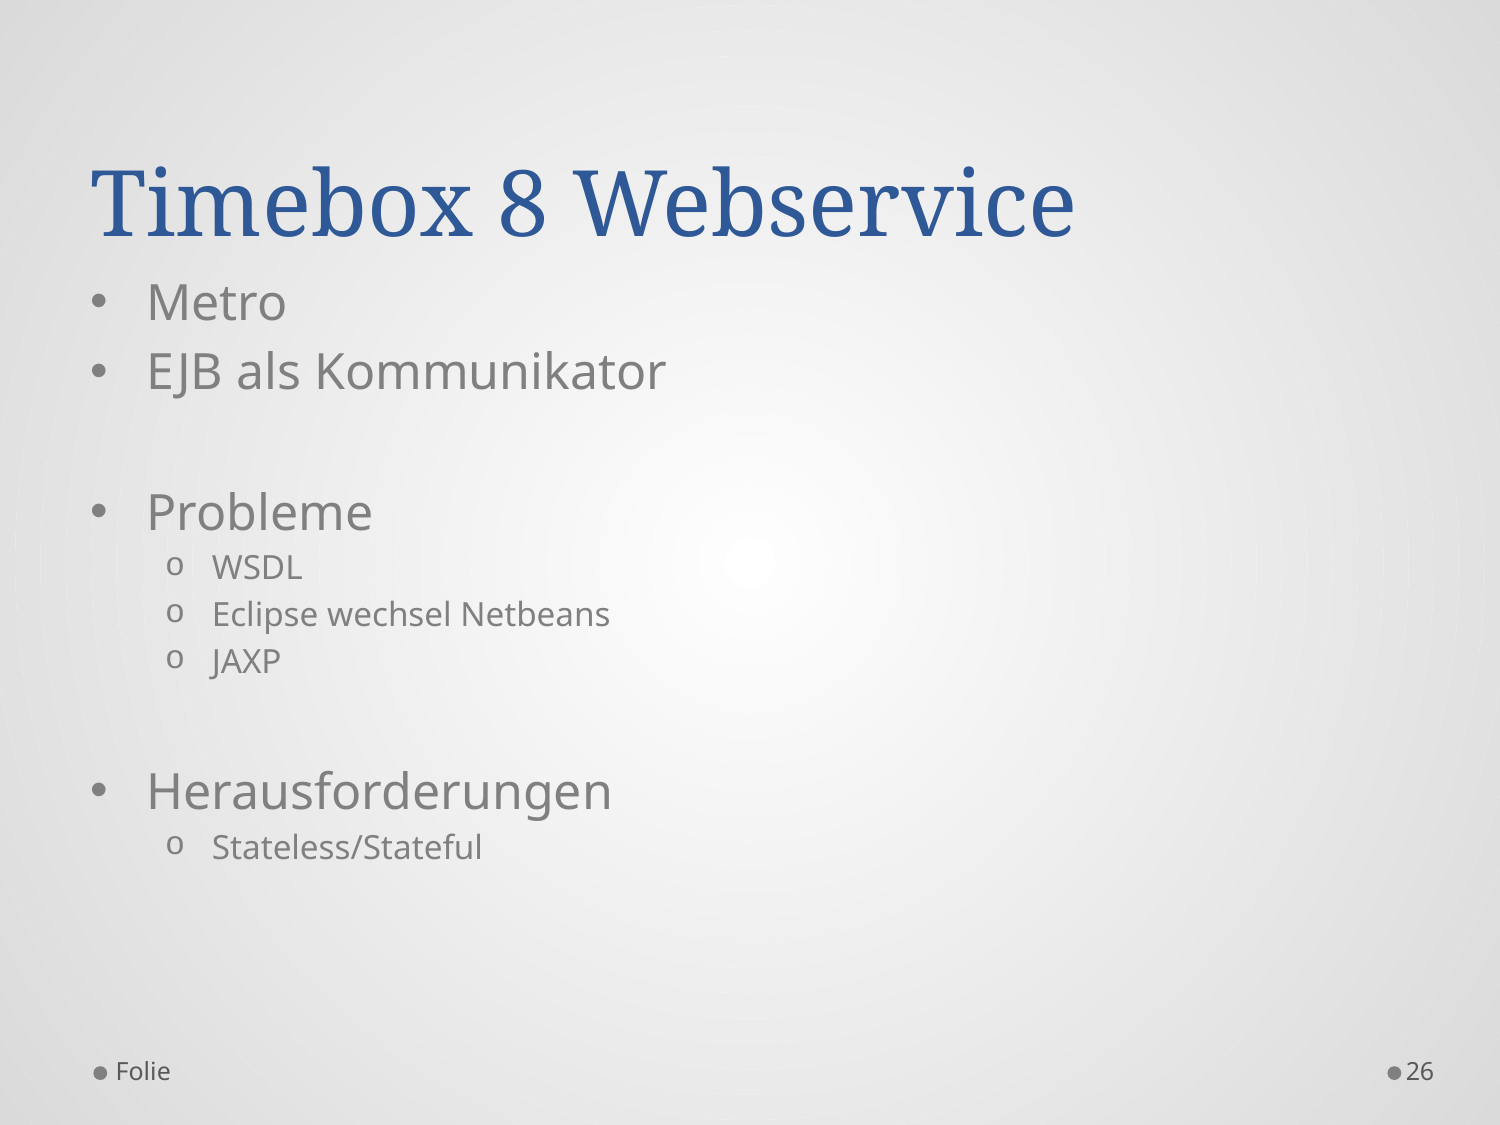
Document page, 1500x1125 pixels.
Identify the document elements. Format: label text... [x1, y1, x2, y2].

title Timebox 8 Webservice [75, 0, 1425, 262]
list Metro EJB als Kommunikator Probleme WSDL Eclipse wechsel Netbeans JAXP Herausforderungen Stateless/Stateful [75, 262, 1425, 1005]
footer Folie [108, 1042, 576, 1103]
slide_number 26 [1401, 1042, 1494, 1103]
